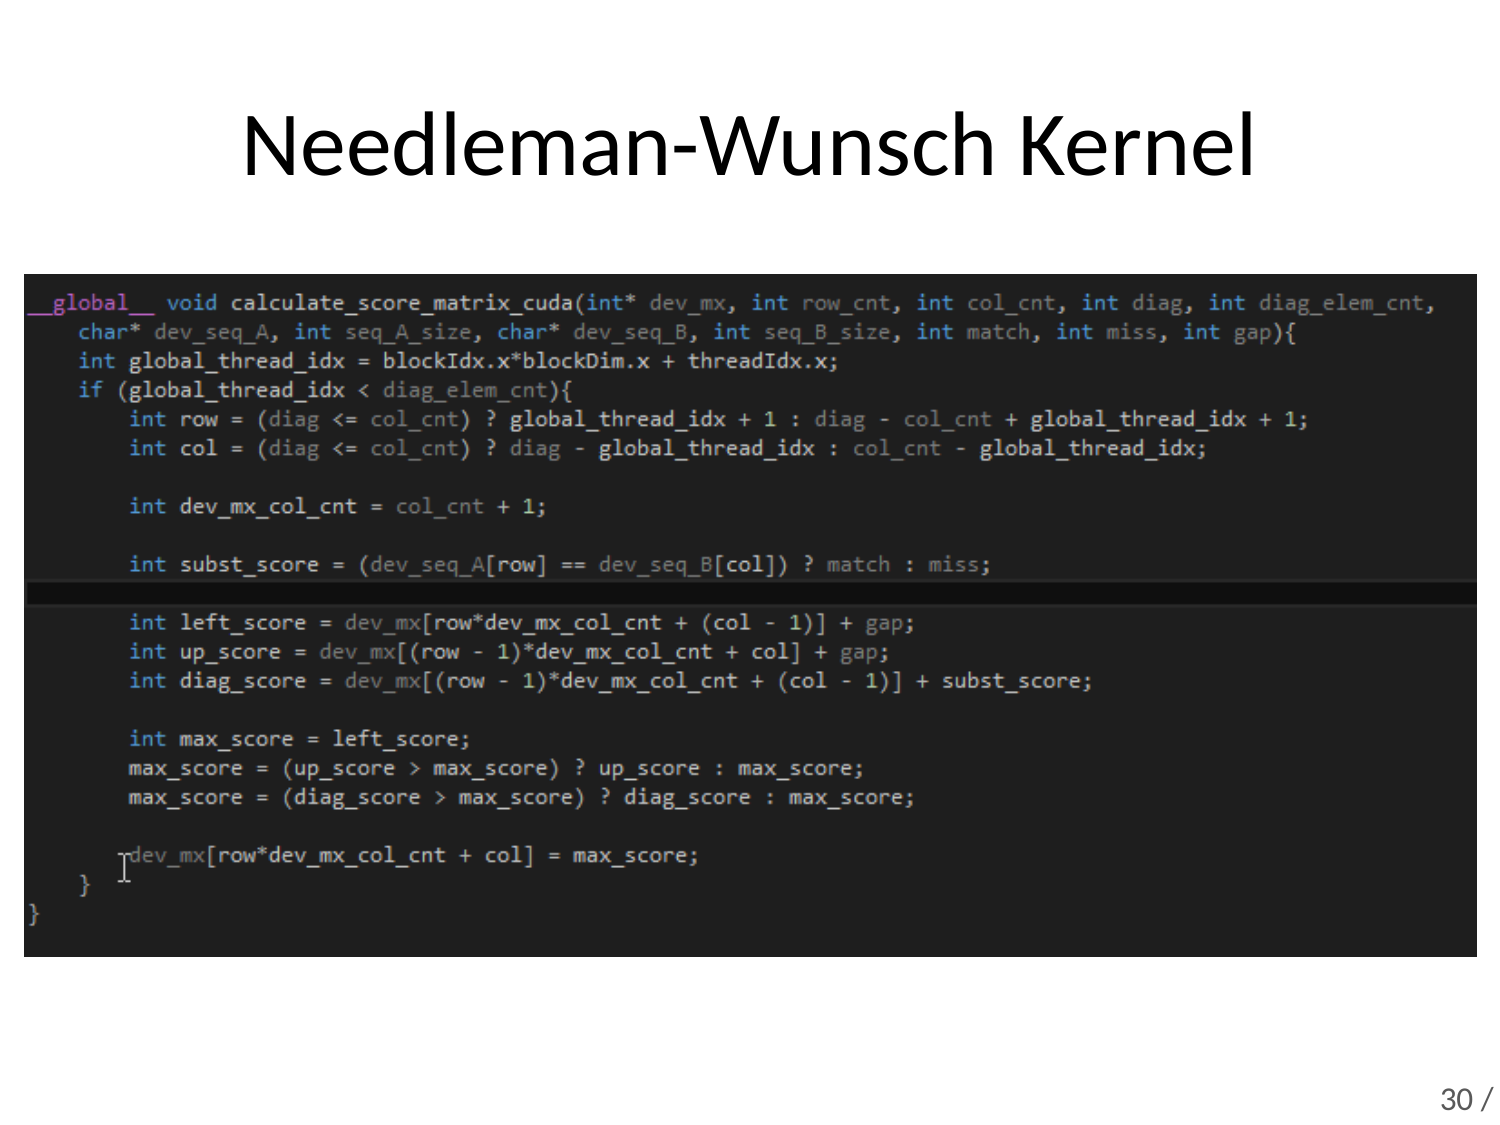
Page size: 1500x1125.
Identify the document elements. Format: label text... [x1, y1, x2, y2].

title Needleman-Wunsch Kernel [75, 45, 1425, 233]
picture [24, 274, 1477, 957]
